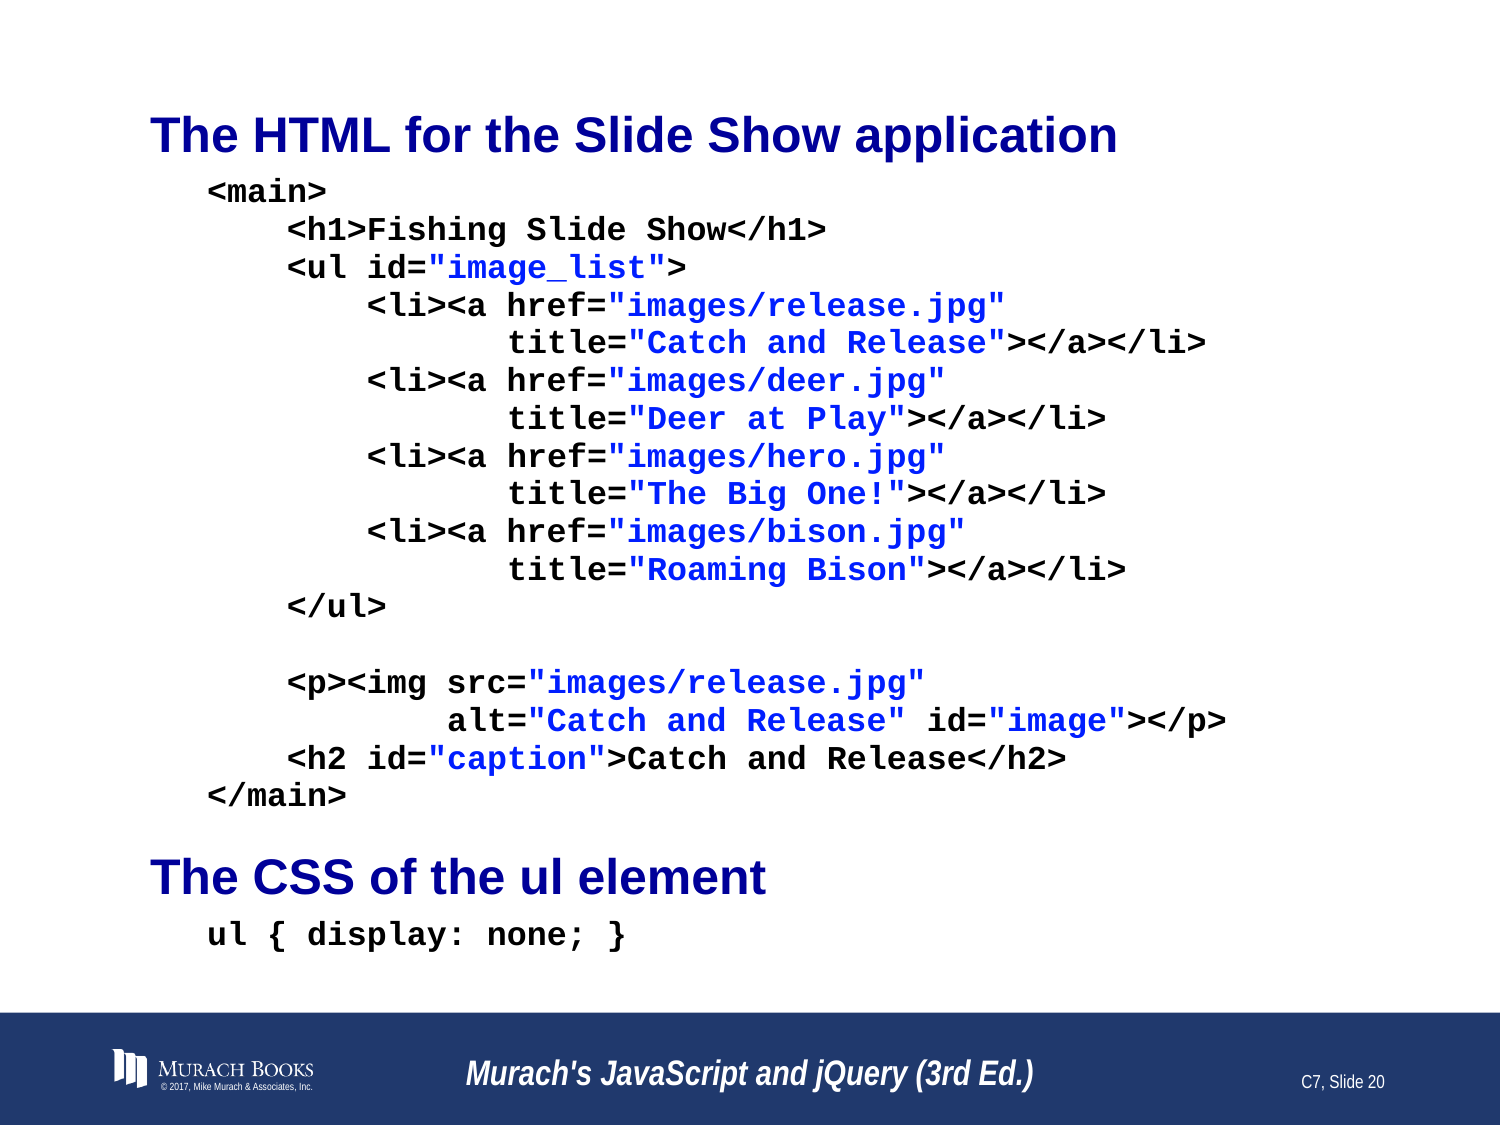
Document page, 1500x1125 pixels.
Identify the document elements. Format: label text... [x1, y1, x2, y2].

title The HTML for the Slide Show application [150, 102, 1350, 164]
footer © 2017, Mike Murach & Associates, Inc. [12, 1025, 463, 1100]
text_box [149, 174, 1350, 956]
slide_number Murach's JavaScript and jQuery (3rd Ed.) [463, 1025, 1050, 1100]
slide_number C7, Slide 20 [1087, 1025, 1400, 1100]
